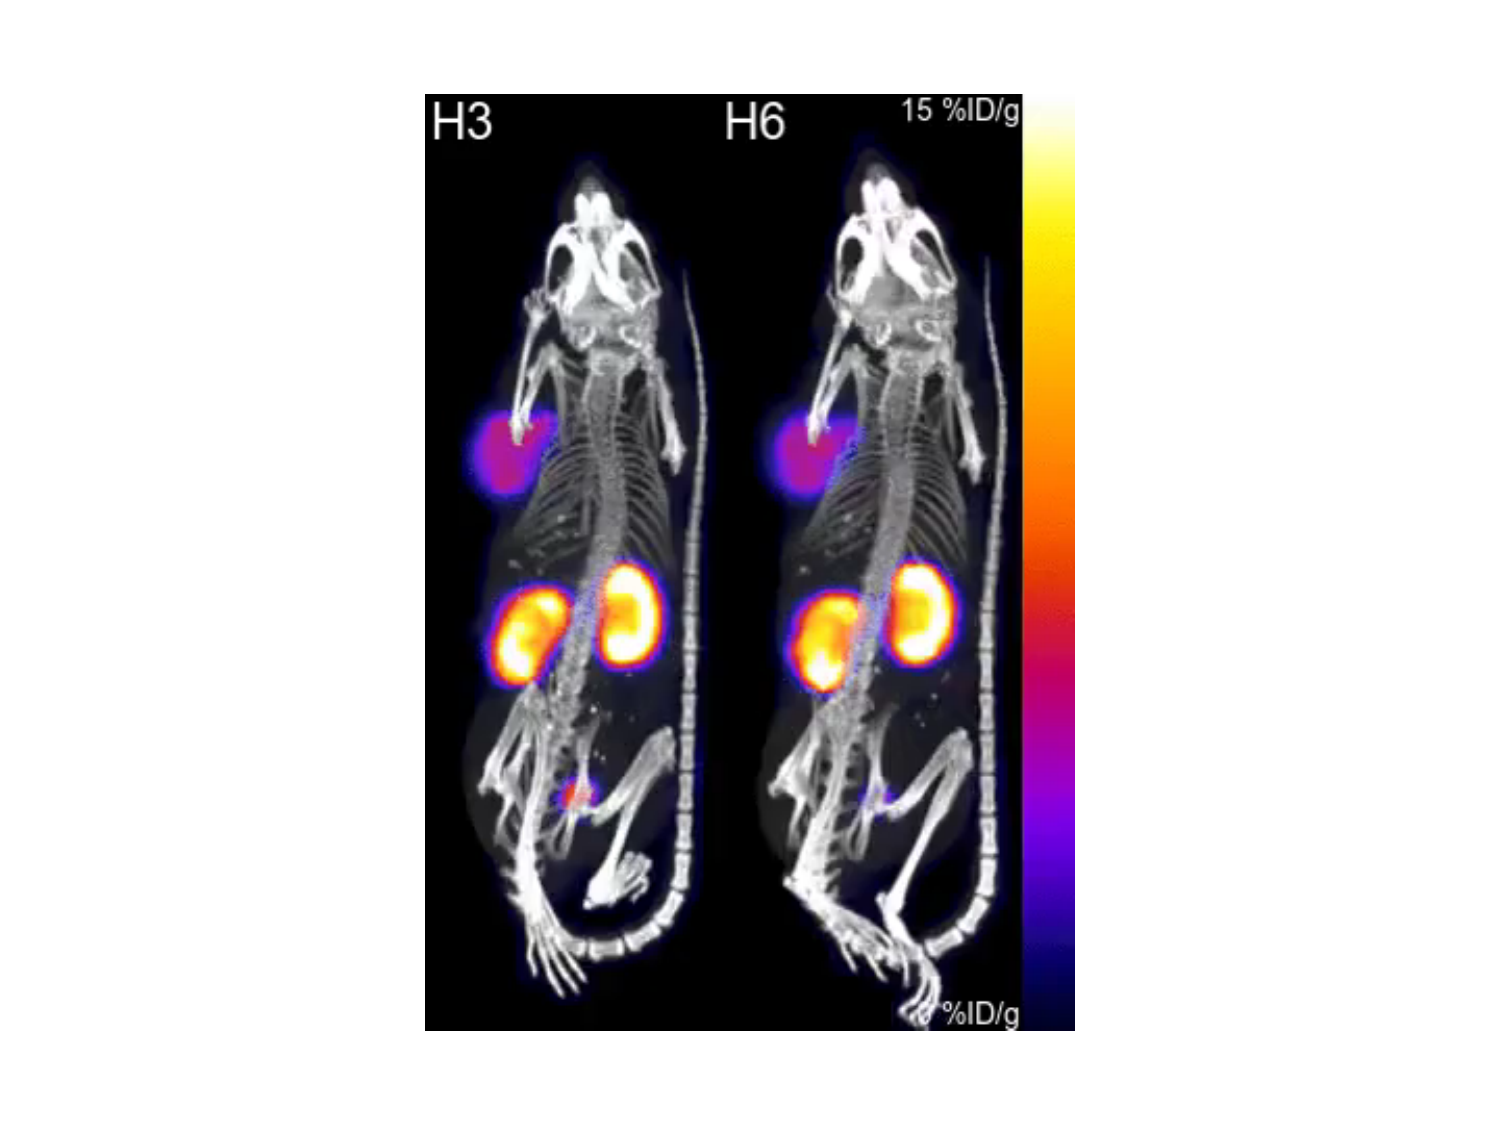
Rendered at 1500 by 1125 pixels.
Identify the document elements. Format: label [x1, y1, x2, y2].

text_box [424, 93, 1076, 1032]
